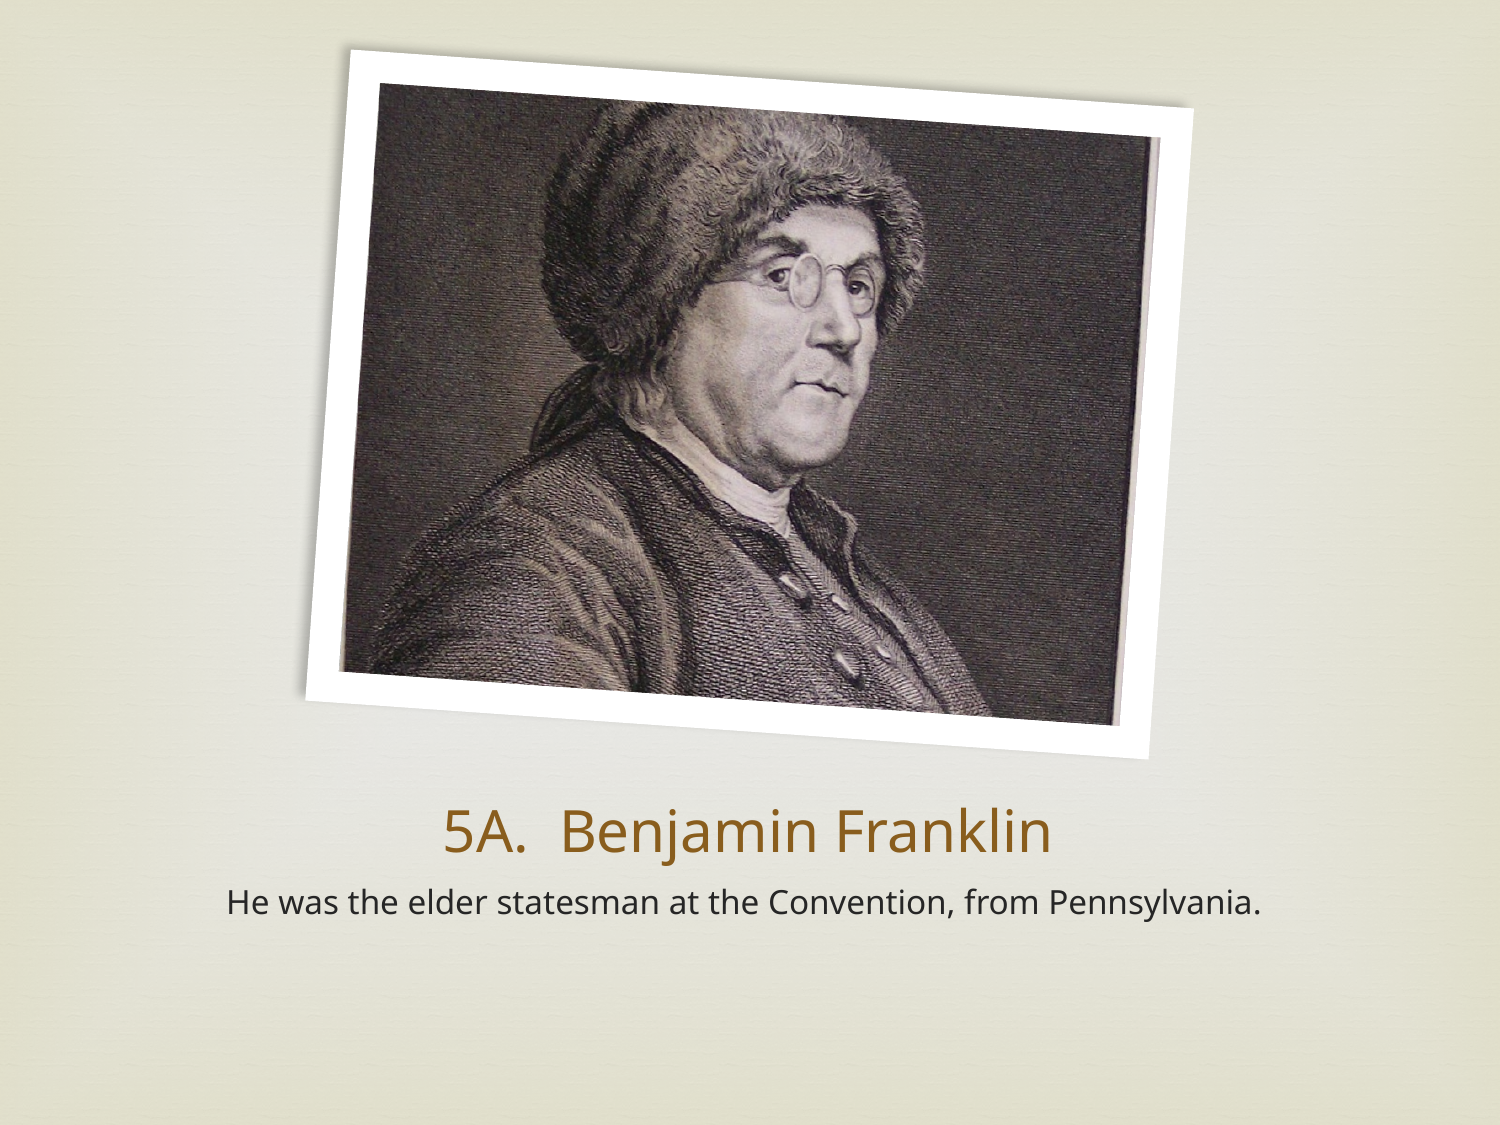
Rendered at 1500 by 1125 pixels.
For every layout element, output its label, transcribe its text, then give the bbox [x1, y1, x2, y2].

title 5A. Benjamin Franklin [111, 765, 1386, 872]
picture [340, 84, 1160, 726]
list He was the elder statesman at the Convention, from Pennsylvania. [112, 873, 1386, 1006]
